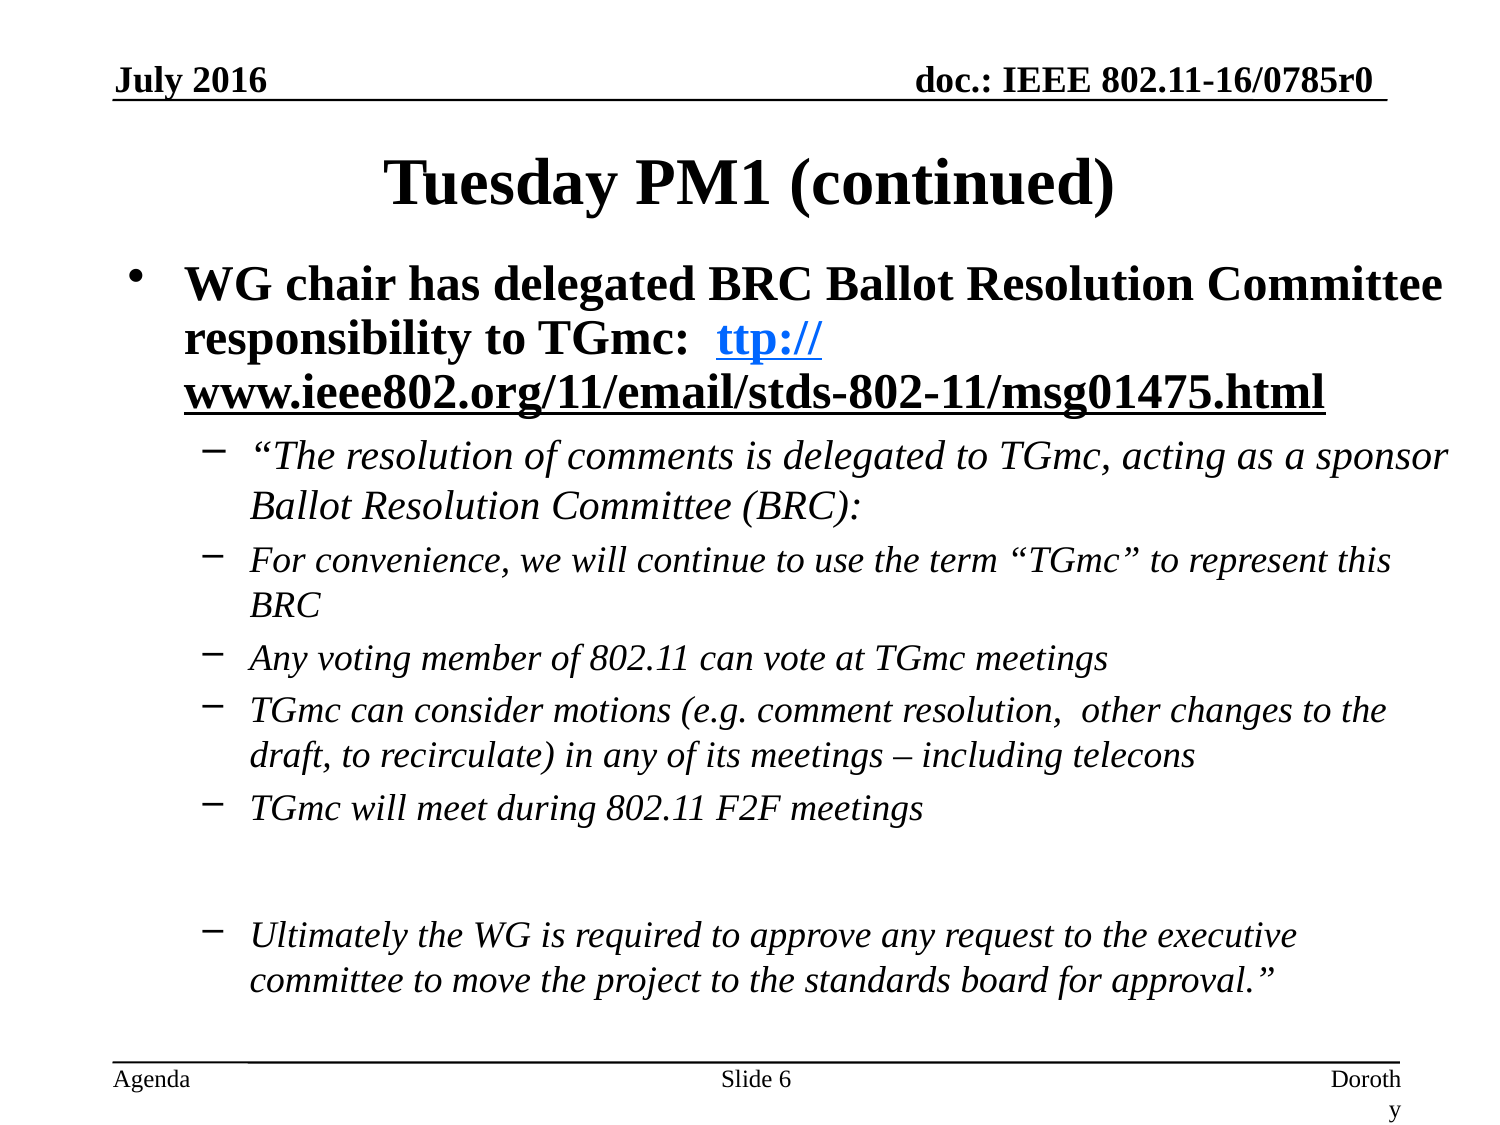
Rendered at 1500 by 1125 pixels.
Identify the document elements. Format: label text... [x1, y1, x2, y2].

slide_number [114, 54, 425, 100]
slide_number Slide 6 [712, 1062, 800, 1093]
footer Dorothy Stanley, HP Enterprise [1325, 1062, 1402, 1093]
list WG chair has delegated BRC Ballot Resolution Committee responsibility to TGmc: ttp://www.ieee802.org/11/email/stds-802-11/msg01475.html “The resolution of comments is delegated to TGmc, acting as a sponsor Ballot Resolution Committee (BRC): For convenience, we will continue to use the term “TGmc” to represent this BRC Any voting member of 802.11 can vote at TGmc meetings TGmc can consider motions (e.g. comment resolution, other changes to the draft, to recirculate) in any of its meetings – including telecons TGmc will meet during 802.11 F2F meetings Ultimately the WG is required to approve any request to the executive committee to move the project to the standards board for approval.” [112, 249, 1475, 1038]
title Tuesday PM1 (continued) [112, 112, 1388, 249]
